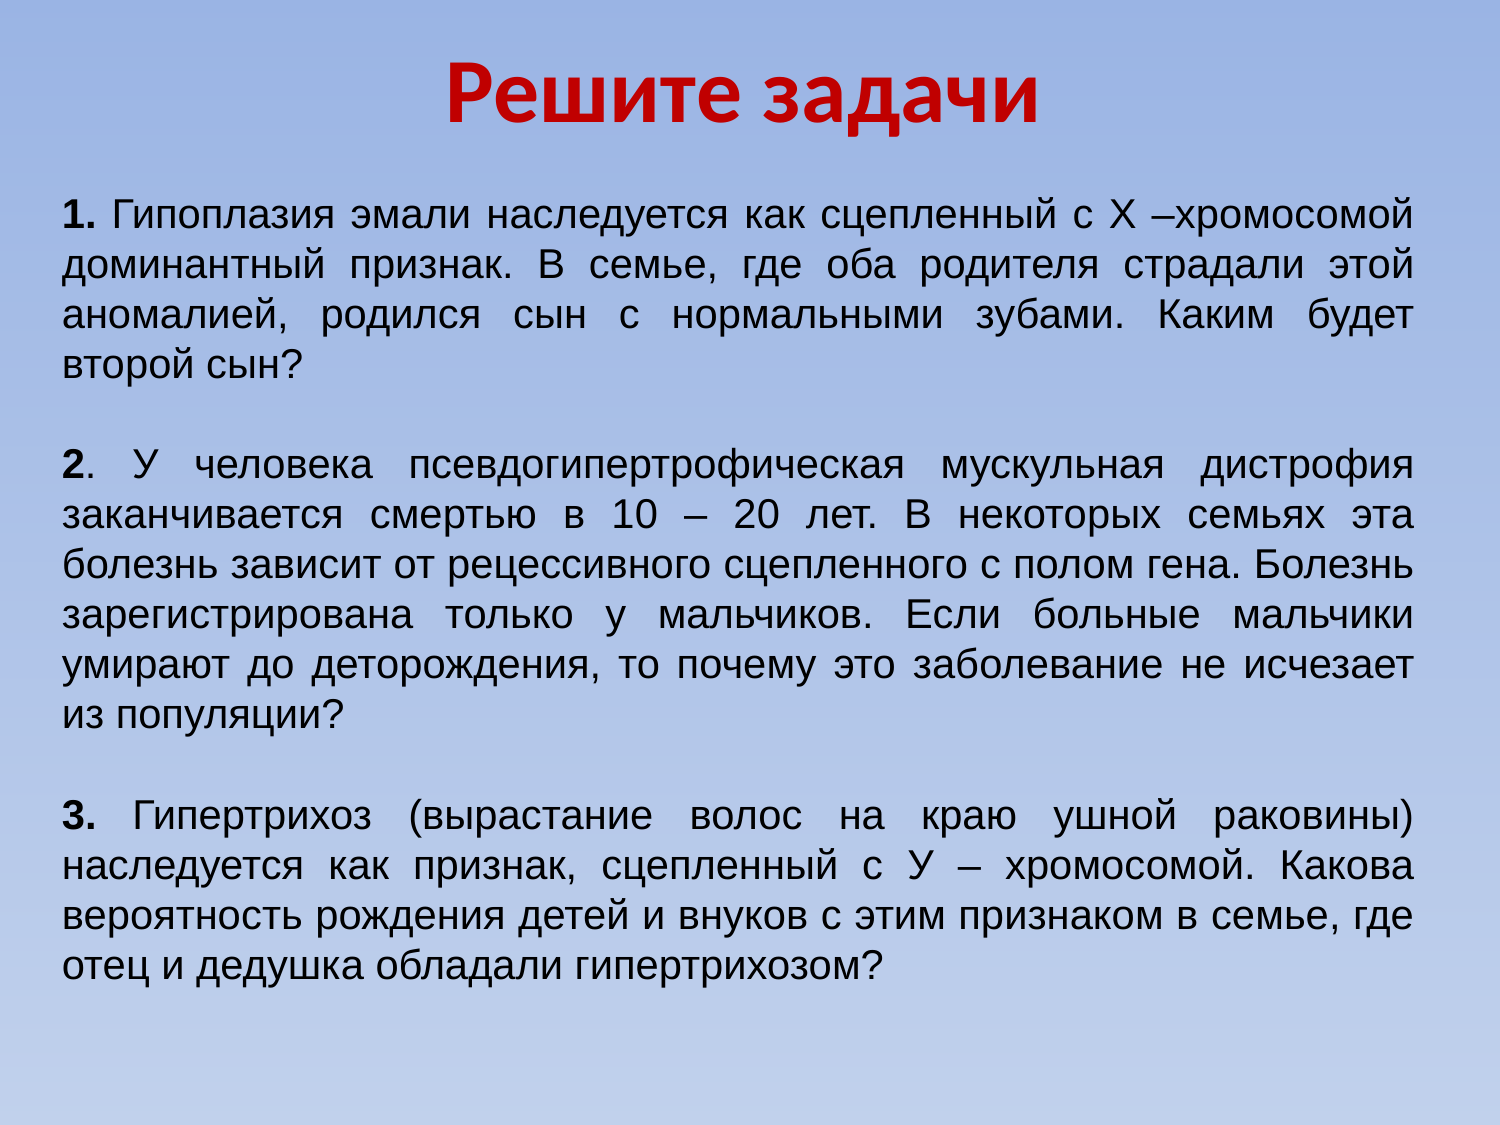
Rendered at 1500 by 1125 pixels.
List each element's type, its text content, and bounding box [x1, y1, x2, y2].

text_box 1. Гипоплазия эмали наследуется как сцепленный с Х –хромосомой доминантный признак. В семье, где оба родителя страдали этой аномалией, родился сын с нормальными зубами. Каким будет второй сын? 2. У человека псевдогипертрофическая мускульная дистрофия заканчивается смертью в 10 – 20 лет. В некоторых семьях эта болезнь зависит от рецессивного сцепленного с полом гена. Болезнь зарегистрирована только у мальчиков. Если больные мальчики умирают до деторождения, то почему это заболевание не исчезает из популяции? 3. Гипертрихоз (вырастание волос на краю ушной раковины) наследуется как признак, сцепленный с У – хромосомой. Какова вероятность рождения детей и внуков с этим признаком в семье, где отец и дедушка обладали гипертрихозом? [46, 179, 1430, 995]
text_box Решите задачи [58, 23, 1430, 149]
